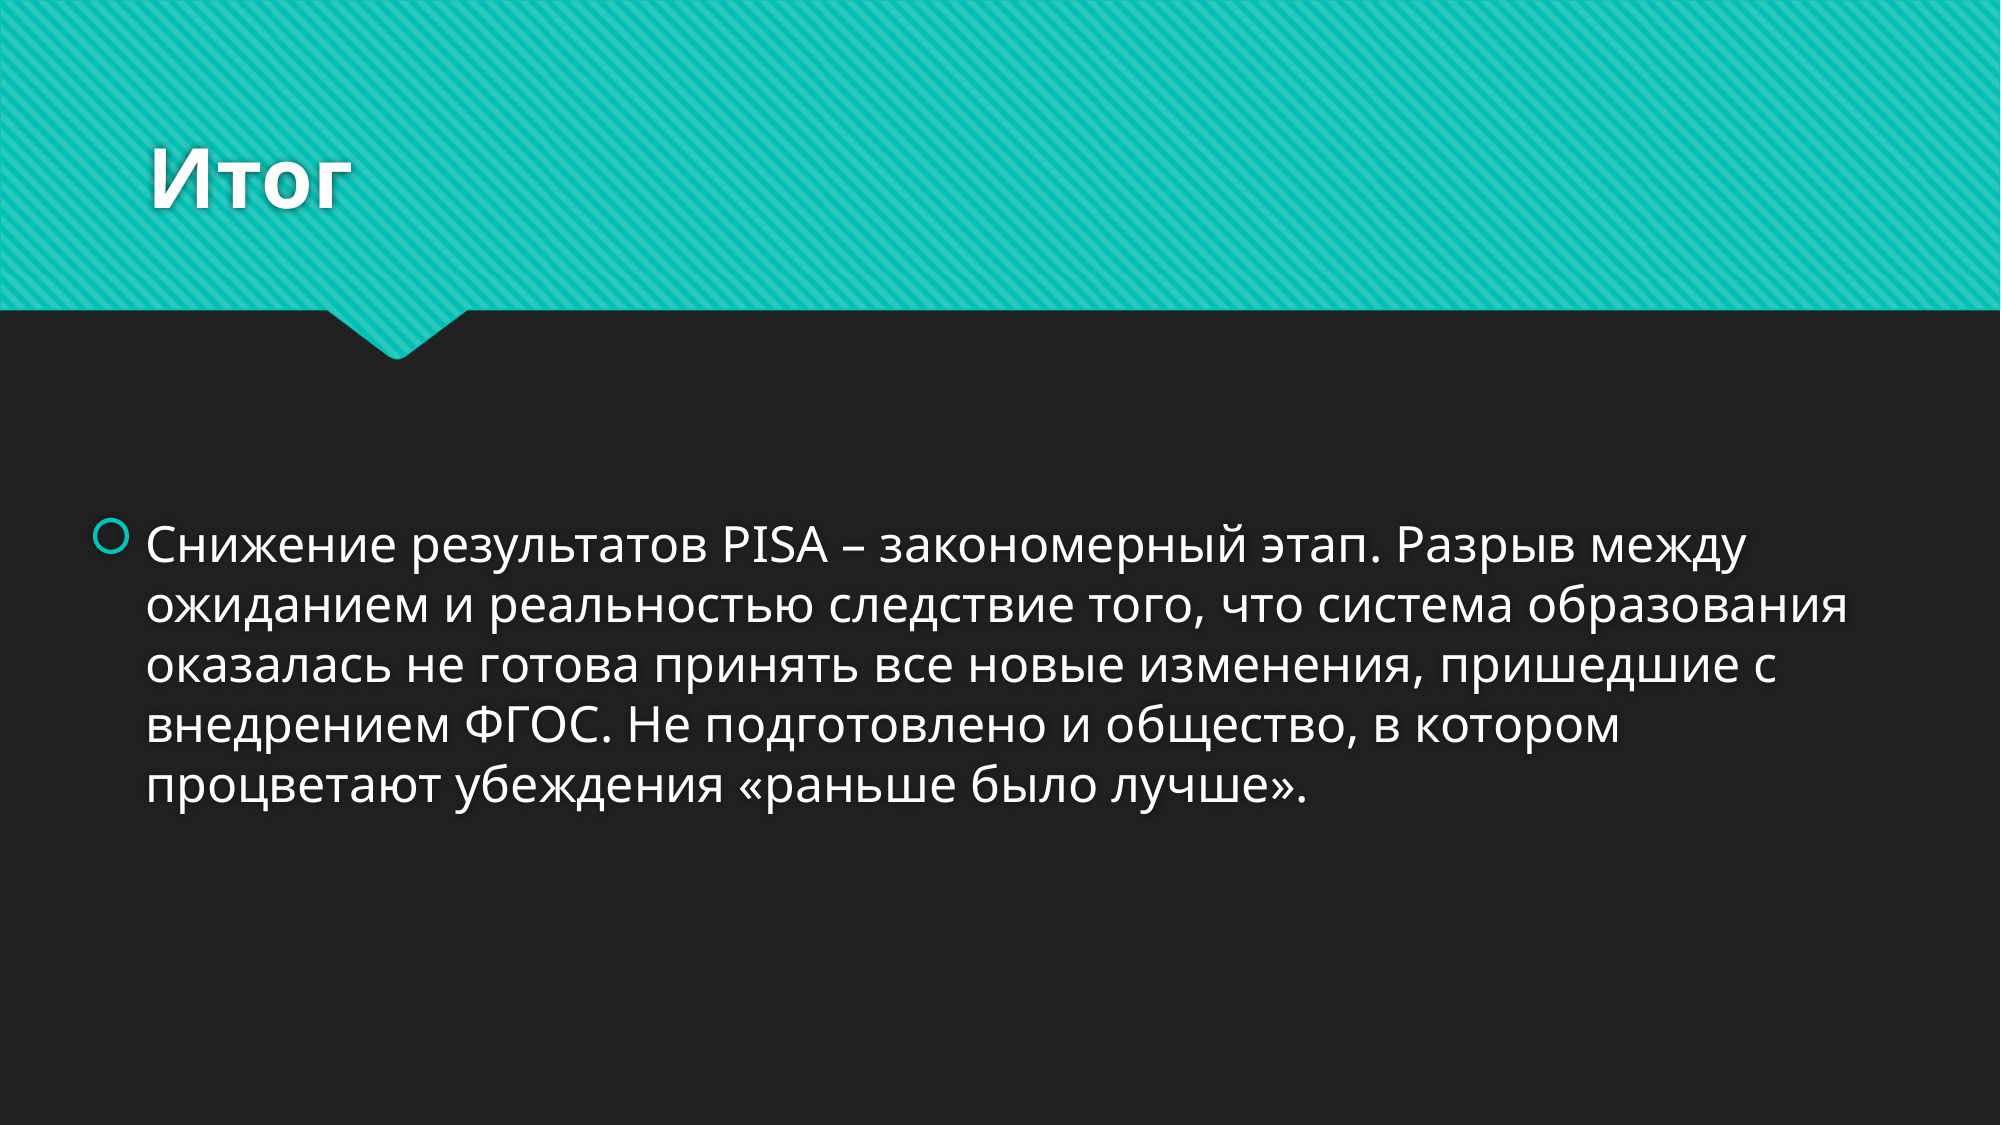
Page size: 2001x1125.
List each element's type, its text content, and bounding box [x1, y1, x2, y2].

list Снижение результатов PISA – закономерный этап. Разрыв между ожиданием и реальностью следствие того, что система образования оказалась не готова принять все новые изменения, пришедшие с внедрением ФГОС. Не подготовлено и общество, в котором процветают убеждения «раньше было лучше». [73, 364, 1908, 962]
title Итог [132, 73, 1868, 233]
